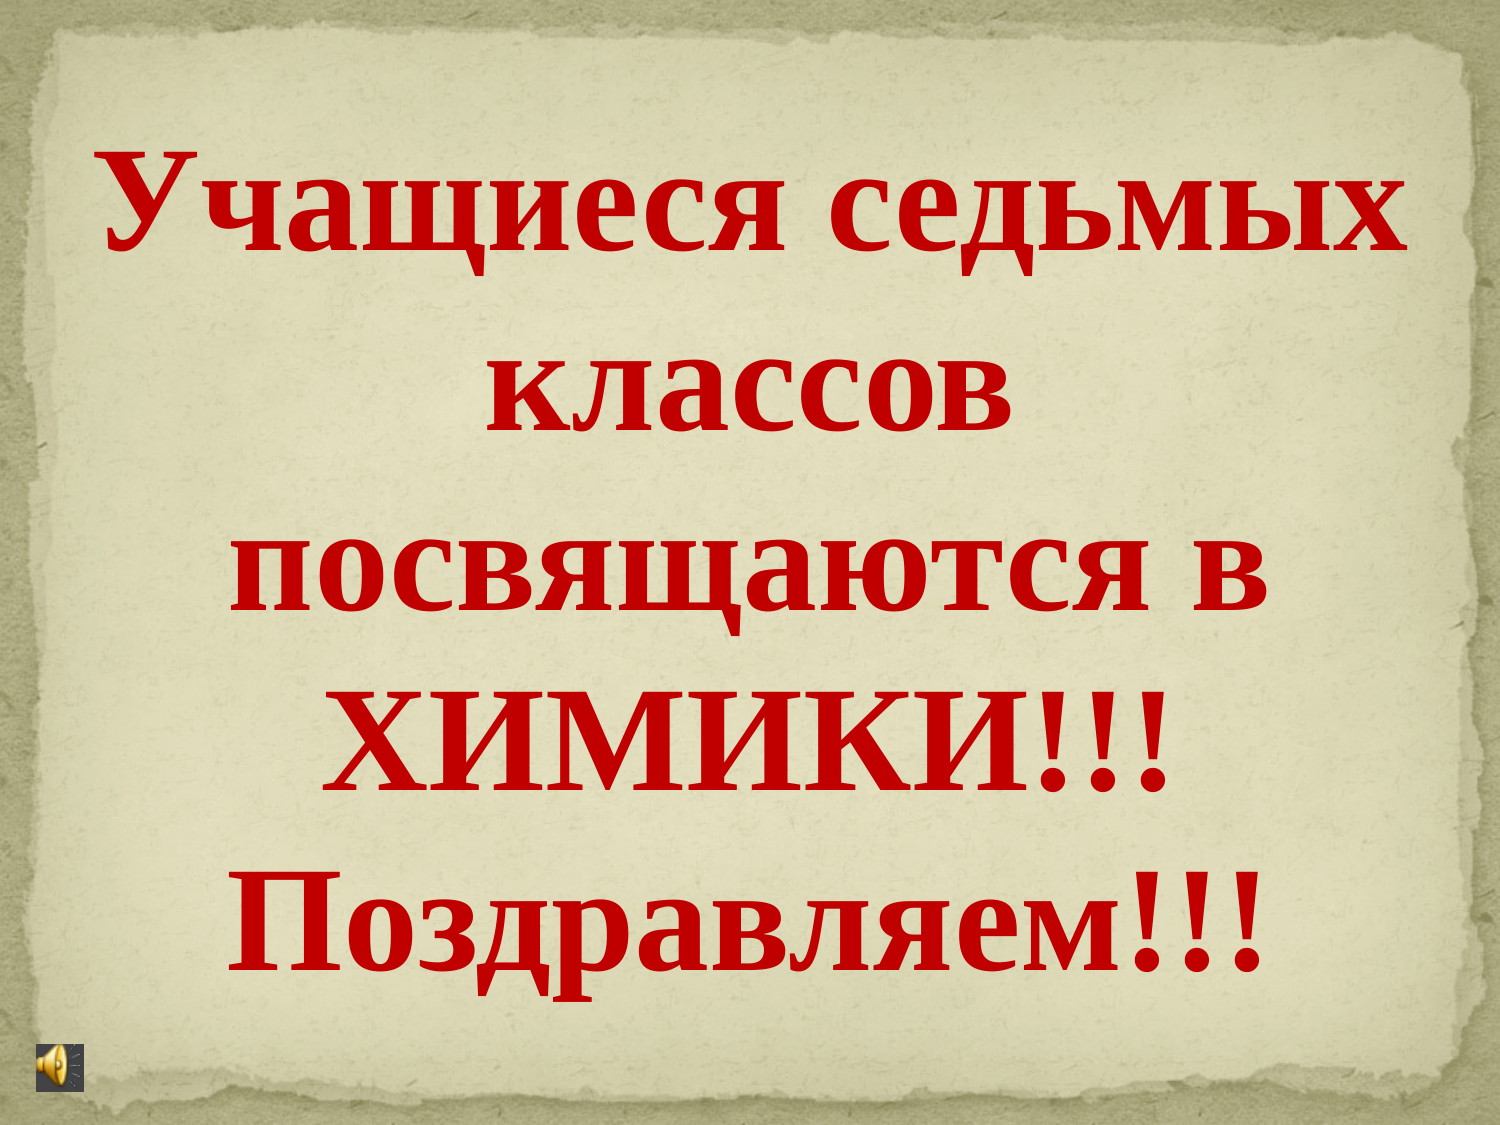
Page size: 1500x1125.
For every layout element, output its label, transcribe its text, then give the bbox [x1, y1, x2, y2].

picture [35, 1043, 85, 1093]
title Учащиеся седьмых классов посвящаются в ХИМИКИ!!! Поздравляем!!! [74, 46, 1425, 1008]
